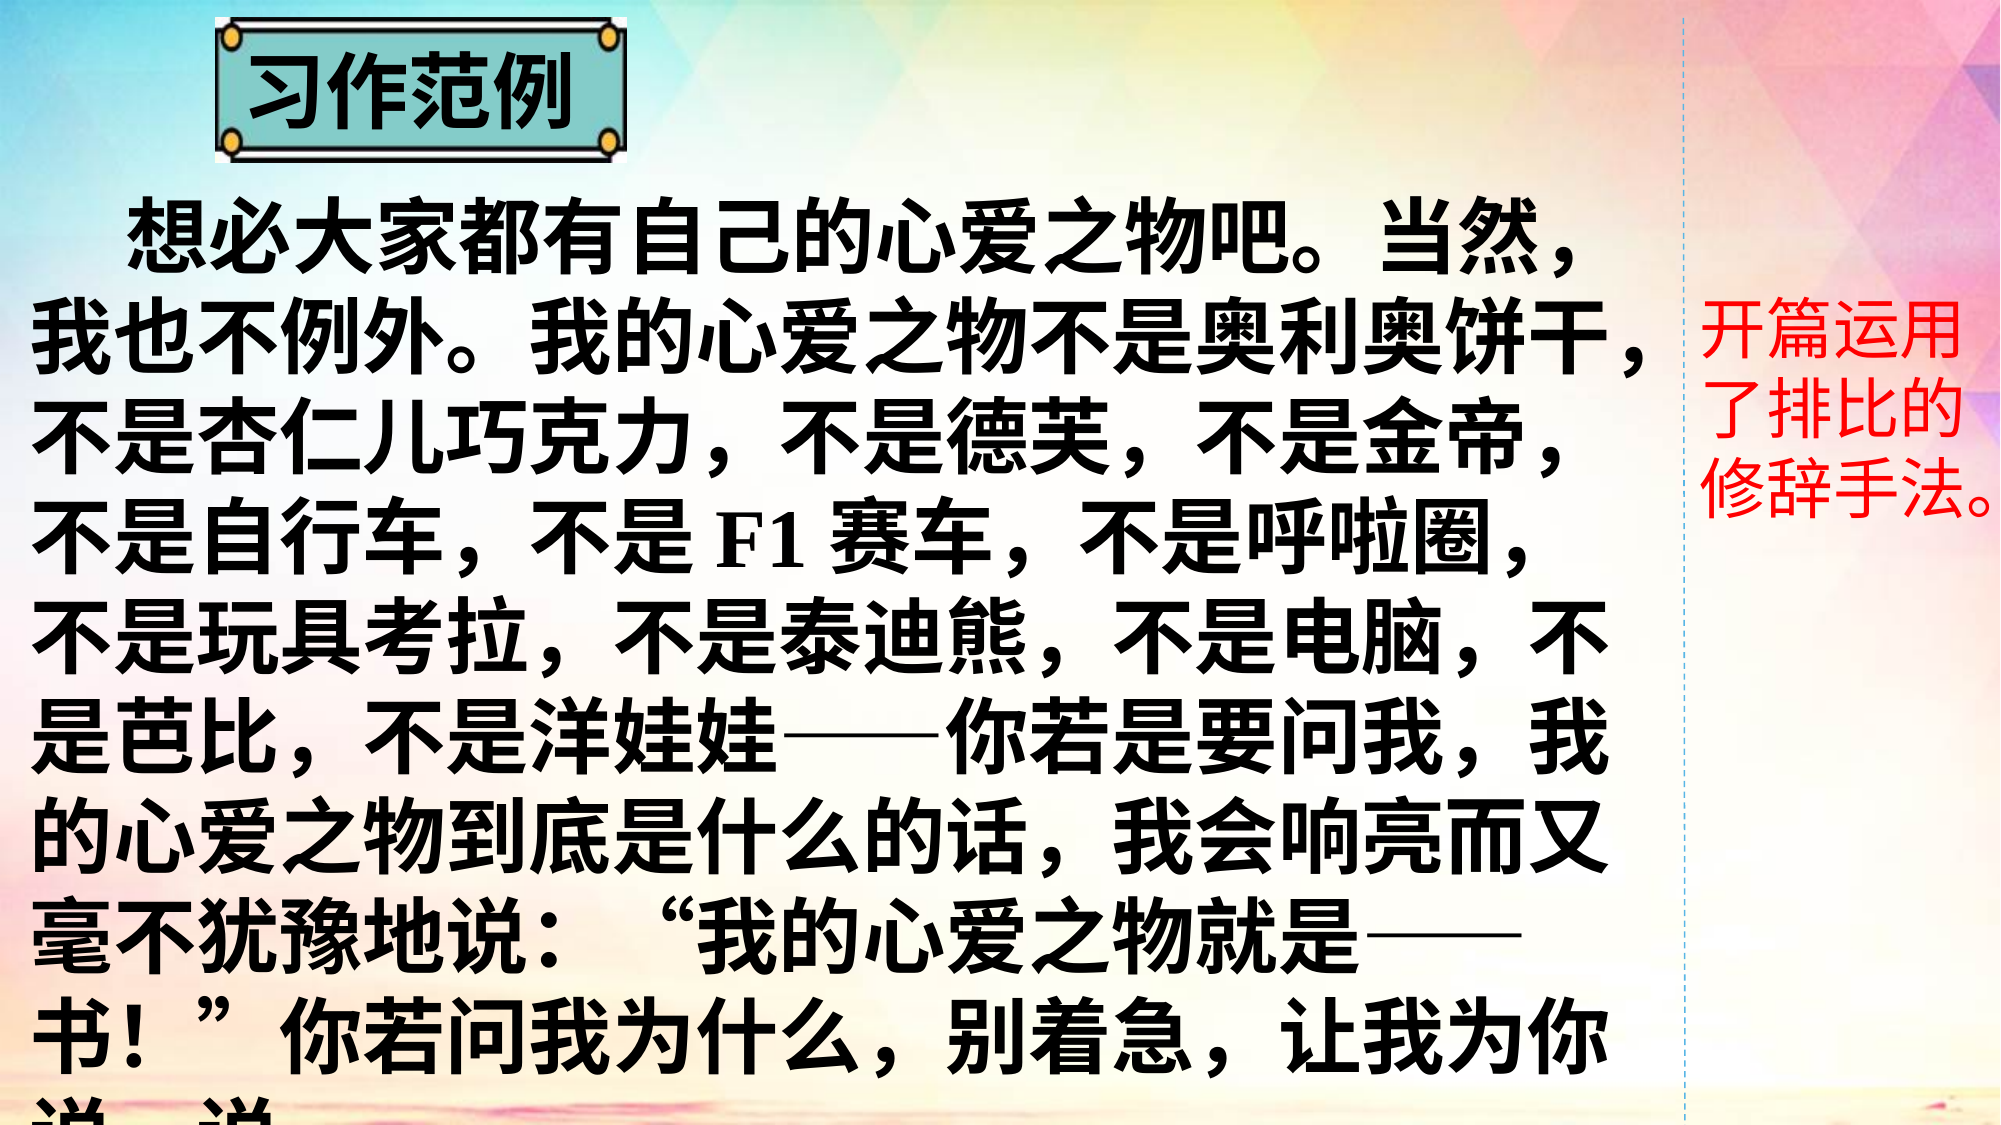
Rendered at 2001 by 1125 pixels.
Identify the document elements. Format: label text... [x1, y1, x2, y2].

picture [0, 0, 2001, 1125]
text_box 开篇运用了排比的修辞手法。 [1685, 279, 1985, 535]
text_box 想必大家都有自己的心爱之物吧。当然，我也不例外。我的心爱之物不是奥利奥饼干，不是杏仁儿巧克力，不是德芙，不是金帝，不是自行车，不是F1赛车，不是呼啦圈，不是玩具考拉，不是泰迪熊，不是电脑，不是芭比，不是洋娃娃——你若是要问我，我的心爱之物到底是什么的话，我会响亮而又毫不犹豫地说：“我的心爱之物就是——书！”你若问我为什么，别着急，让我为你说一说。 [14, 177, 1654, 1125]
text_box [215, 17, 627, 163]
